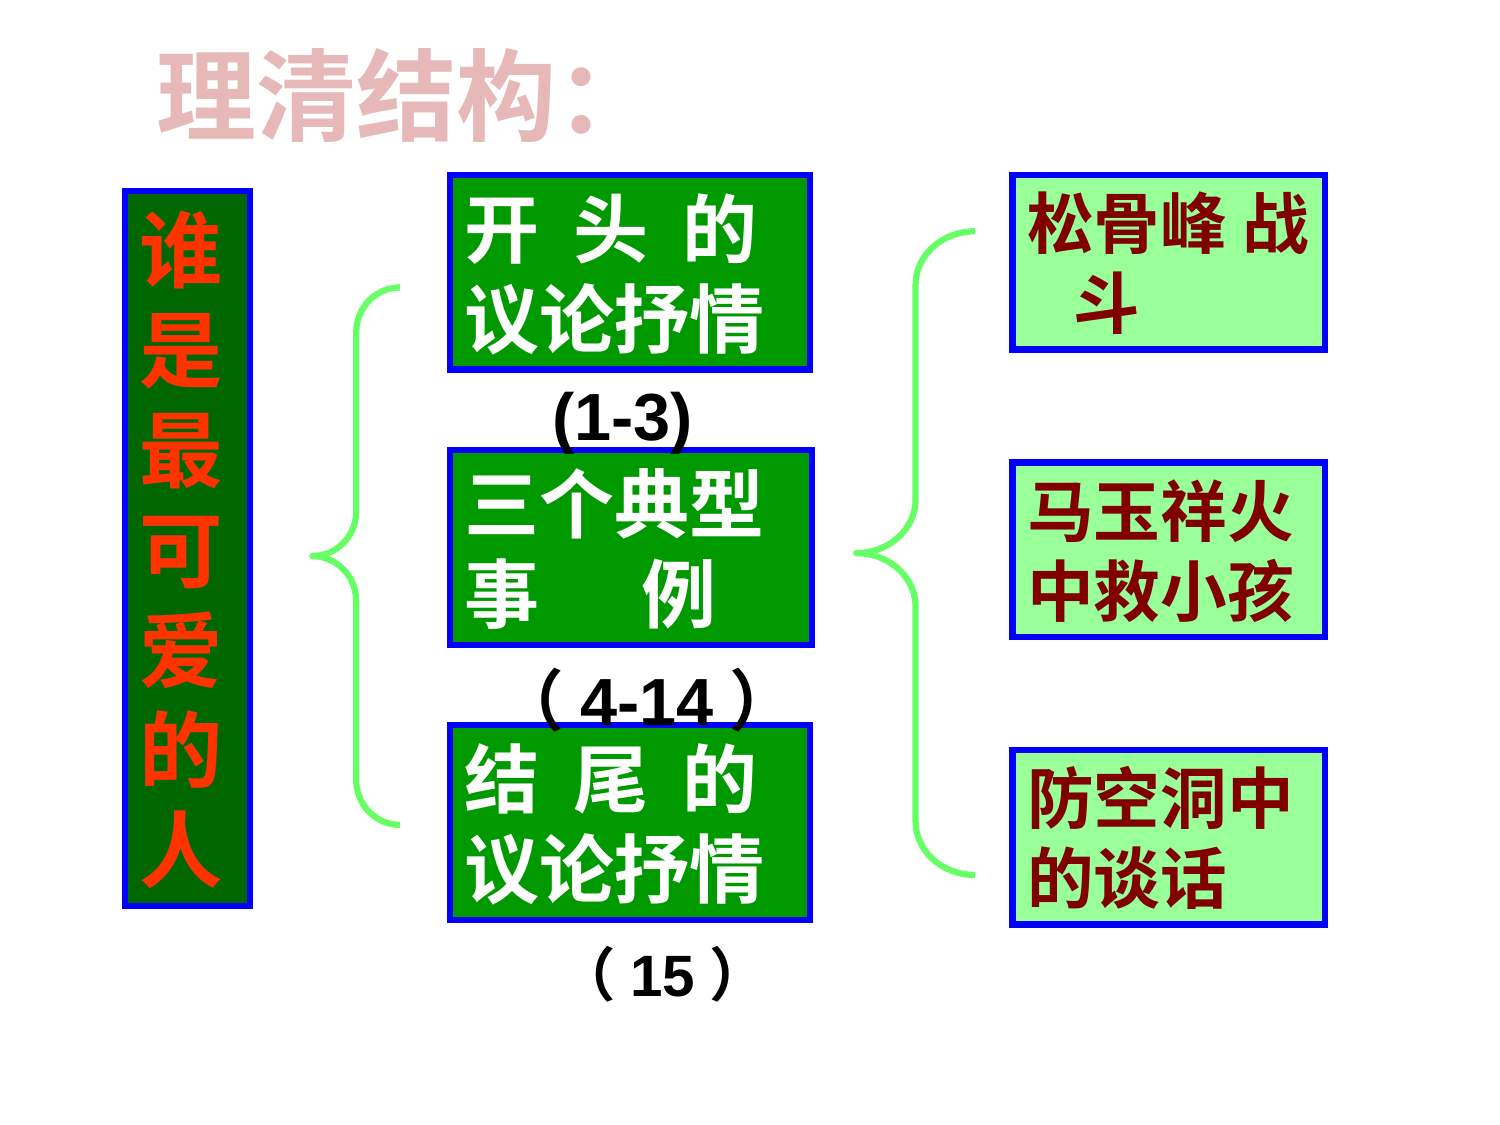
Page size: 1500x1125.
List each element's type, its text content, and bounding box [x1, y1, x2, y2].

text_box [856, 231, 976, 876]
text_box （15） [543, 931, 783, 1016]
text_box 结 尾 的 议论抒情 [450, 724, 811, 920]
text_box [312, 287, 400, 825]
text_box 开 头 的 议论抒情 [450, 174, 811, 370]
text_box 谁是最可爱的人 [125, 191, 250, 906]
text_box (1-3) [537, 366, 756, 462]
text_box 马玉祥火中救小孩 [1012, 462, 1325, 638]
text_box 三个典型事 例 [449, 449, 813, 645]
text_box （4-14） [482, 651, 811, 747]
title 理清结构： [87, 0, 727, 188]
text_box 防空洞中的谈话 [1012, 749, 1325, 925]
text_box 松骨峰 战 斗 [1012, 174, 1325, 350]
